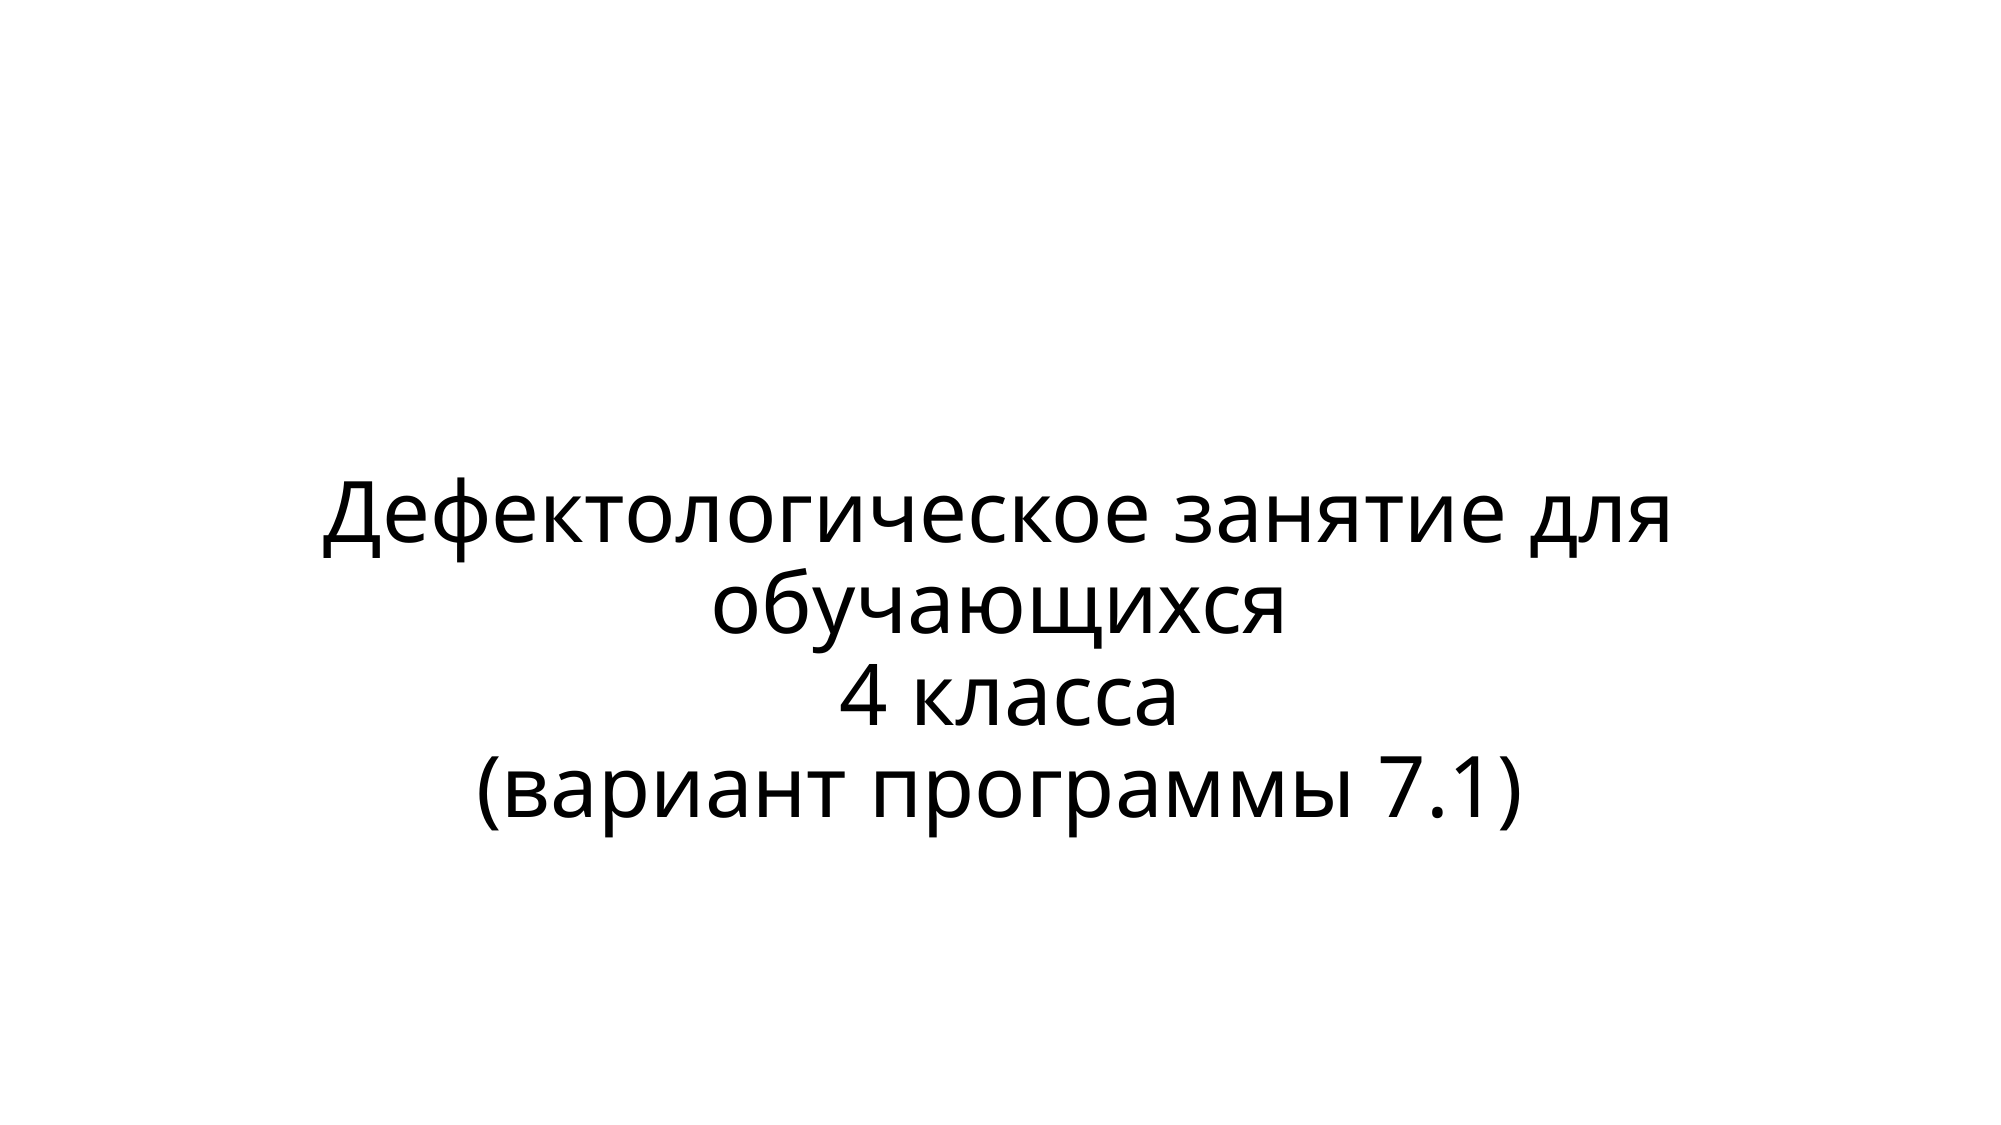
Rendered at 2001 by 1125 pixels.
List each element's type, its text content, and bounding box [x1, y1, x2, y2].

title Дефектологическое занятие для обучающихся 4 класса (вариант программы 7.1) [249, 184, 1750, 946]
